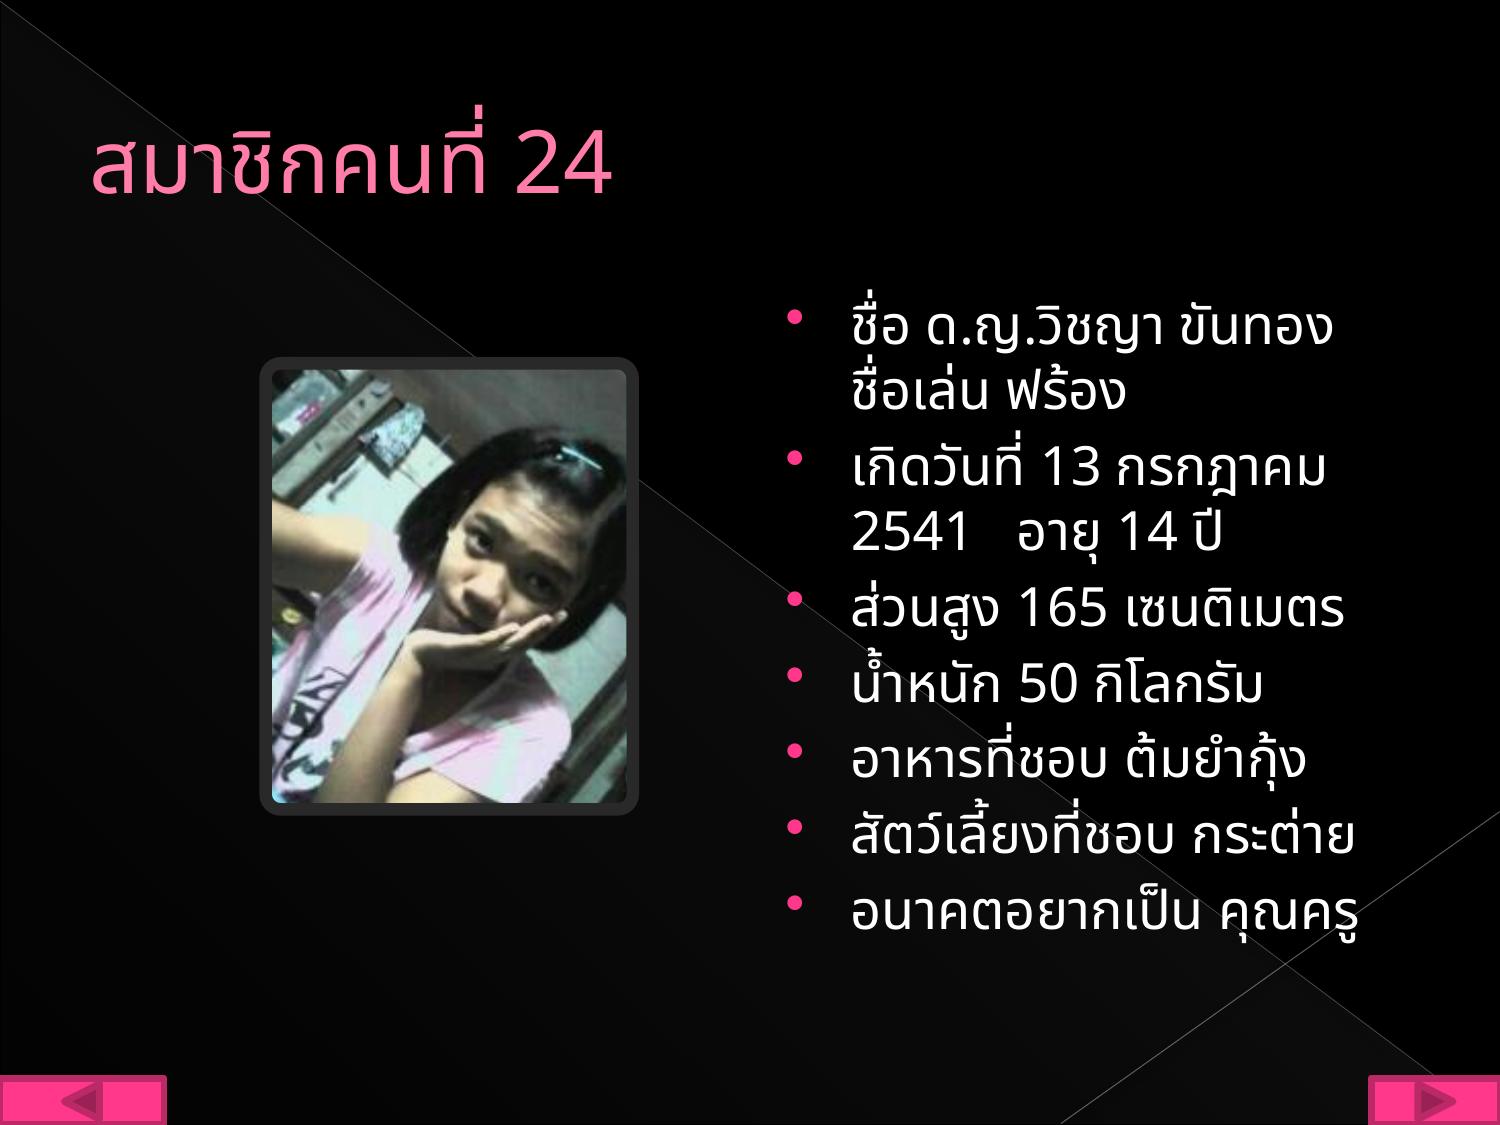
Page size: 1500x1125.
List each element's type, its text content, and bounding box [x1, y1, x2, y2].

text_box [0, 1075, 167, 1125]
title สมาชิกคนที่ 24 [75, 43, 1425, 274]
list ชื่อ ด.ญ.วิชญา ขันทอง ชื่อเล่น ฟร้อง เกิดวันที่ 13 กรกฎาคม 2541 อายุ 14 ปี ส่วนสูง 165 เซนติเมตร น้ำหนัก 50 กิโลกรัม อาหารที่ชอบ ต้มยำกุ้ง สัตว์เลี้ยงที่ชอบ กระต่าย อนาคตอยากเป็น คุณครู [762, 282, 1425, 1025]
text_box [1368, 1075, 1500, 1125]
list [265, 362, 633, 810]
